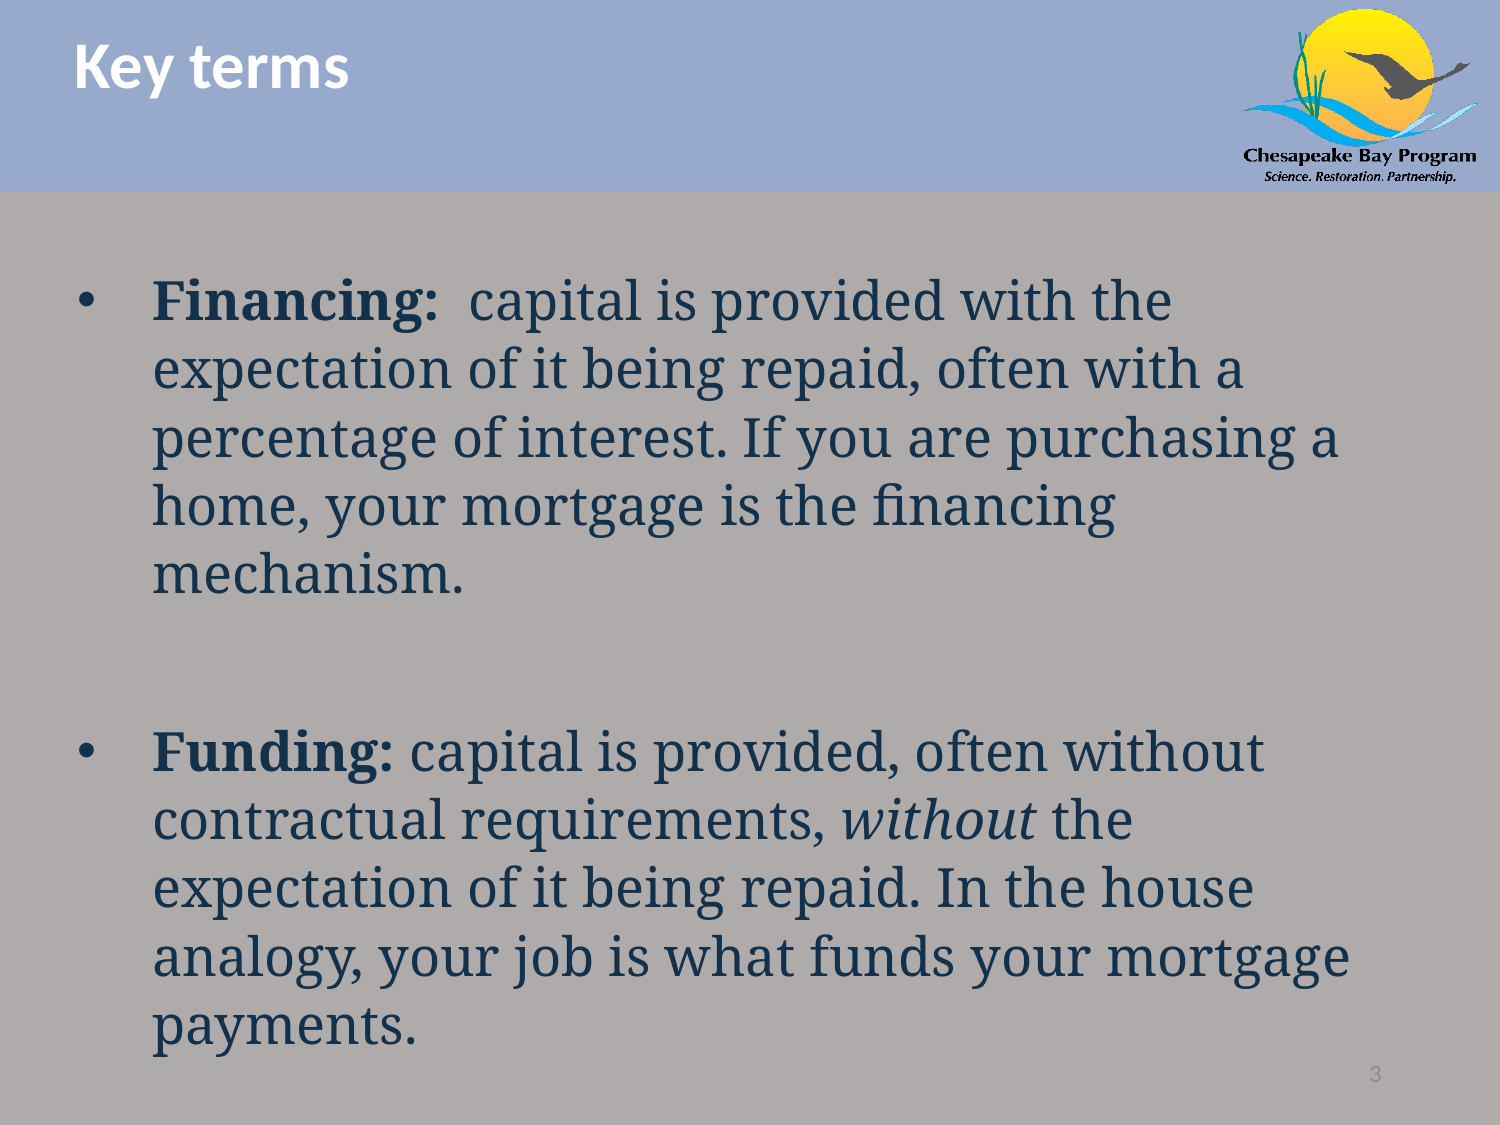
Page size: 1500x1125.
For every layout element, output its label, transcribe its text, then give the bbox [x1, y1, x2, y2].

text_box Key terms [59, 14, 1241, 110]
picture [1241, 7, 1478, 184]
text_box [0, 0, 1500, 193]
text_box Financing: capital is provided with the expectation of it being repaid, often with a percentage of interest. If you are purchasing a home, your mortgage is the financing mechanism. Funding: capital is provided, often without contractual requirements, without the expectation of it being repaid. In the house analogy, your job is what funds your mortgage payments. [62, 255, 1442, 1125]
